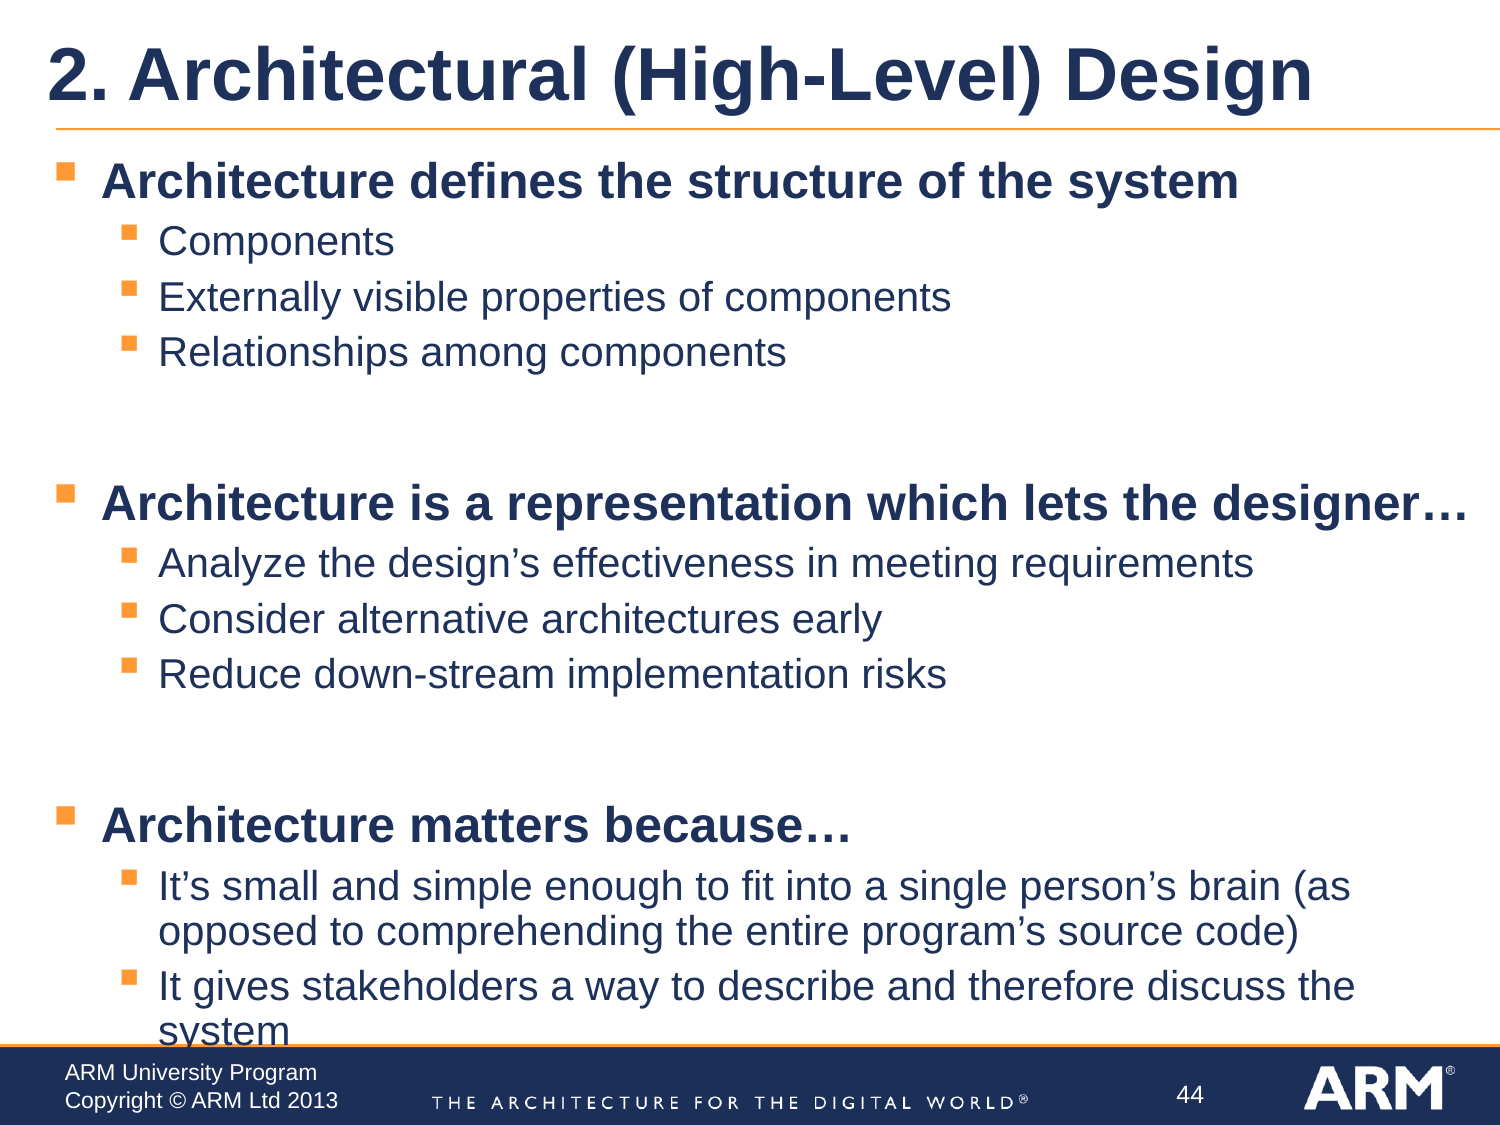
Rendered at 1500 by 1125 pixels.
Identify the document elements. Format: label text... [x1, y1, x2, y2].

picture [0, 1048, 1500, 1125]
list Architecture defines the structure of the system Components Externally visible properties of components Relationships among components Architecture is a representation which lets the designer… Analyze the design’s effectiveness in meeting requirements Consider alternative architectures early Reduce down-stream implementation risks Architecture matters because… It’s small and simple enough to fit into a single person’s brain (as opposed to comprehending the entire program’s source code) It gives stakeholders a way to describe and therefore discuss the system [38, 148, 1500, 1039]
title 2. Architectural (High-Level) Design [34, 1, 1500, 141]
